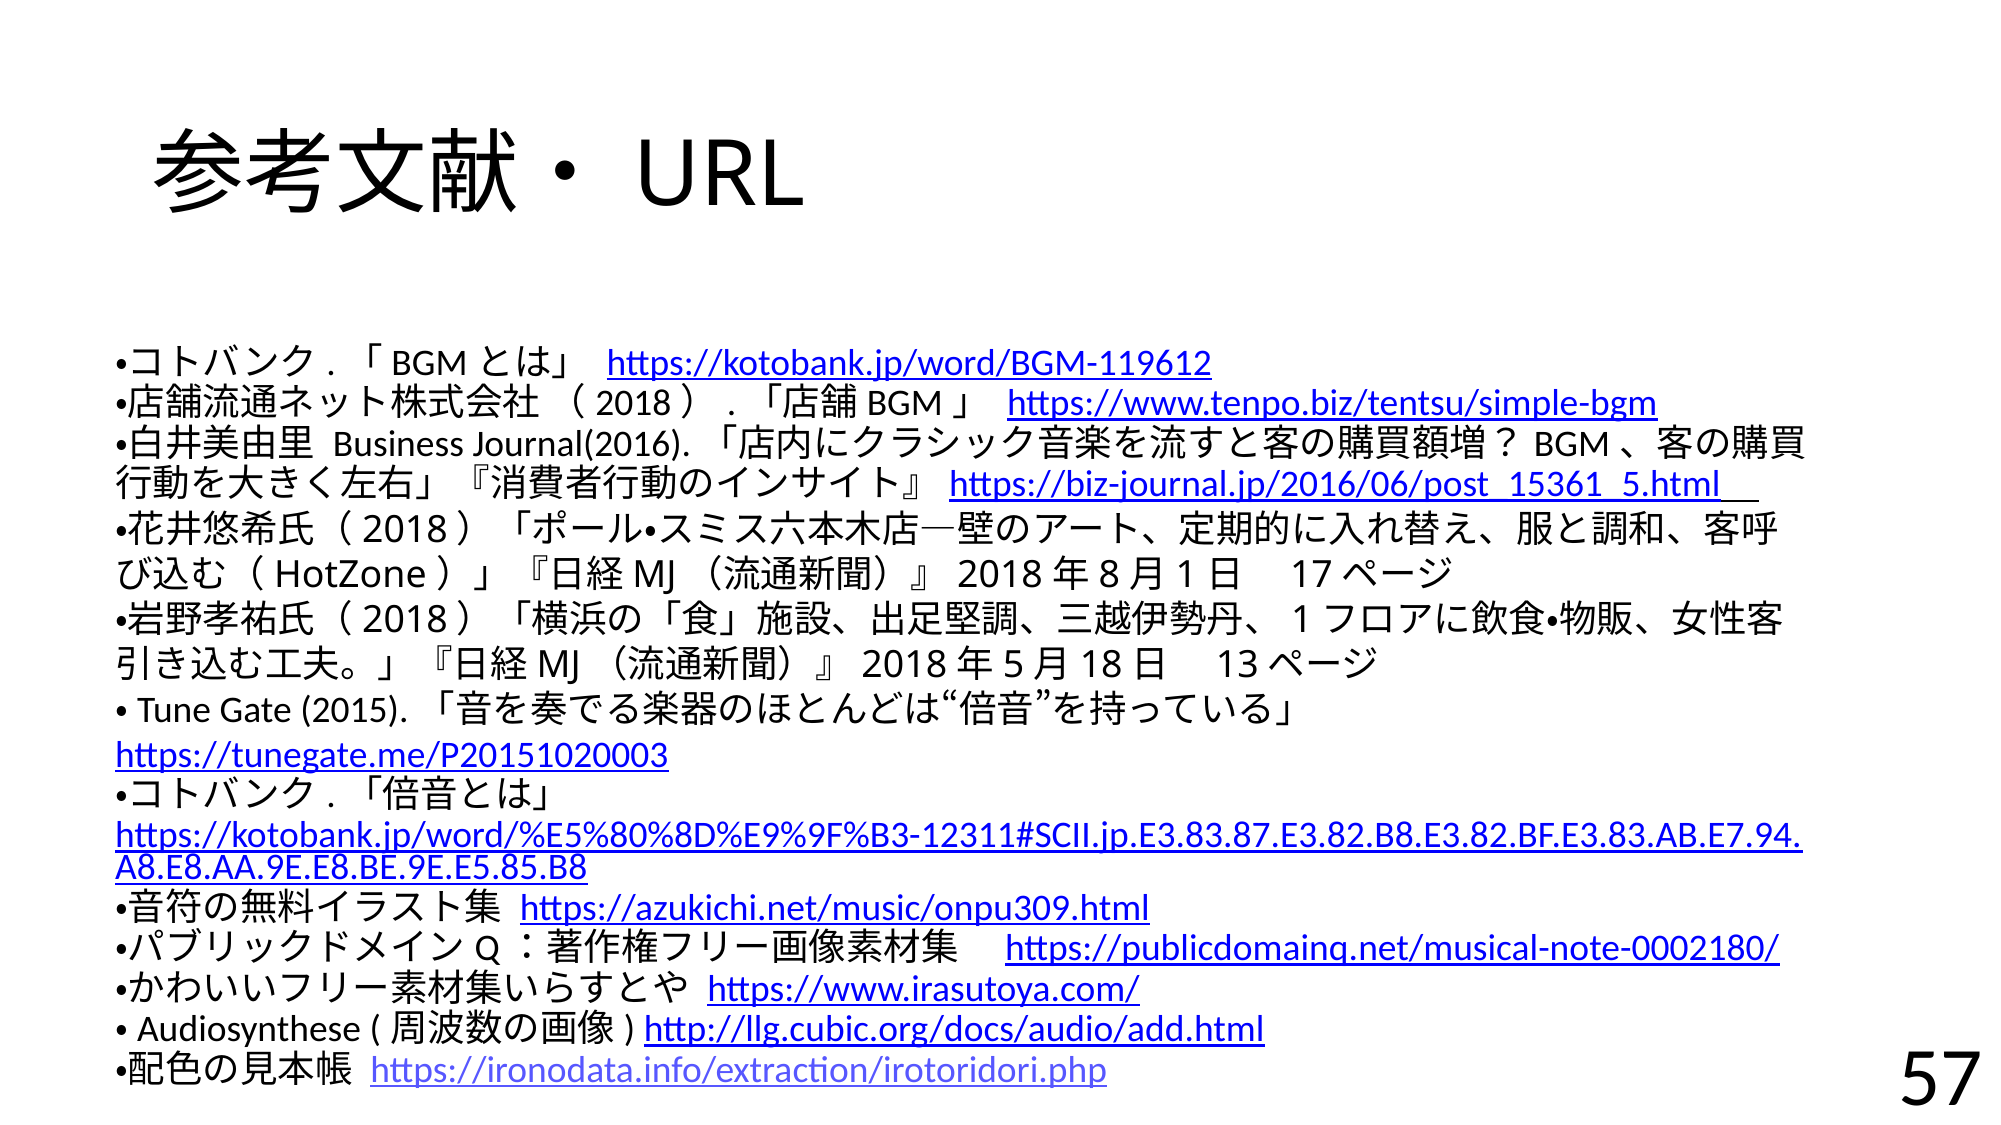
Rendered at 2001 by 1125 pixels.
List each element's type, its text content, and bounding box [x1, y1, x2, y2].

slide_number 57 [1826, 1042, 1998, 1102]
title 参考文献・URL [137, 59, 1863, 278]
text_box ・コトバンク.「BGMとは」 https://kotobank.jp/word/BGM-119612 ・店舗流通ネット株式会社 （2018）.「店舗BGM」 https://www.tenpo.biz/tentsu/simple-bgm ・白井美由里 Business Journal(2016).「店内にクラシック音楽を流すと客の購買額増？BGM、客の購買行動を大きく左右」『消費者行動のインサイト』https://biz-journal.jp/2016/06/post_15361_5.html ・花井悠希氏（2018）「ポール・スミス六本木店―壁のアート、定期的に入れ替え、服と調和、客呼び込む（HotZone）」『日経MJ（流通新聞）』2018年8月1日 17ページ ・岩野孝祐氏（2018）「横浜の「食」施設、出足堅調、三越伊勢丹、1フロアに飲食・物販、女性客引き込む工夫。」『日経MJ（流通新聞）』2018年5月18日 13ページ ・Tune Gate (2015).「音を奏でる楽器のほとんどは“倍音”を持っている」https://tunegate.me/P20151020003 ・コトバンク.「倍音とは」https://kotobank.jp/word/%E5%80%8D%E9%9F%B3-12311#SCII.jp.E3.83.87.E3.82.B8.E3.82.BF.E3.83.AB.E7.94.A8.E8.AA.9E.E8.BE.9E.E5.85.B8 ・音符の無料イラスト集 https://azukichi.net/music/onpu309.html ・パブリックドメインQ：著作権フリー画像素材集 https://publicdomainq.net/musical-note-0002180/ ・かわいいフリー素材集いらすとや https://www.irasutoya.com/ ・Audiosynthese (周波数の画像) http://llg.cubic.org/docs/audio/add.html ・配色の見本帳 https://ironodata.info/extraction/irotoridori.php [100, 335, 1826, 1106]
